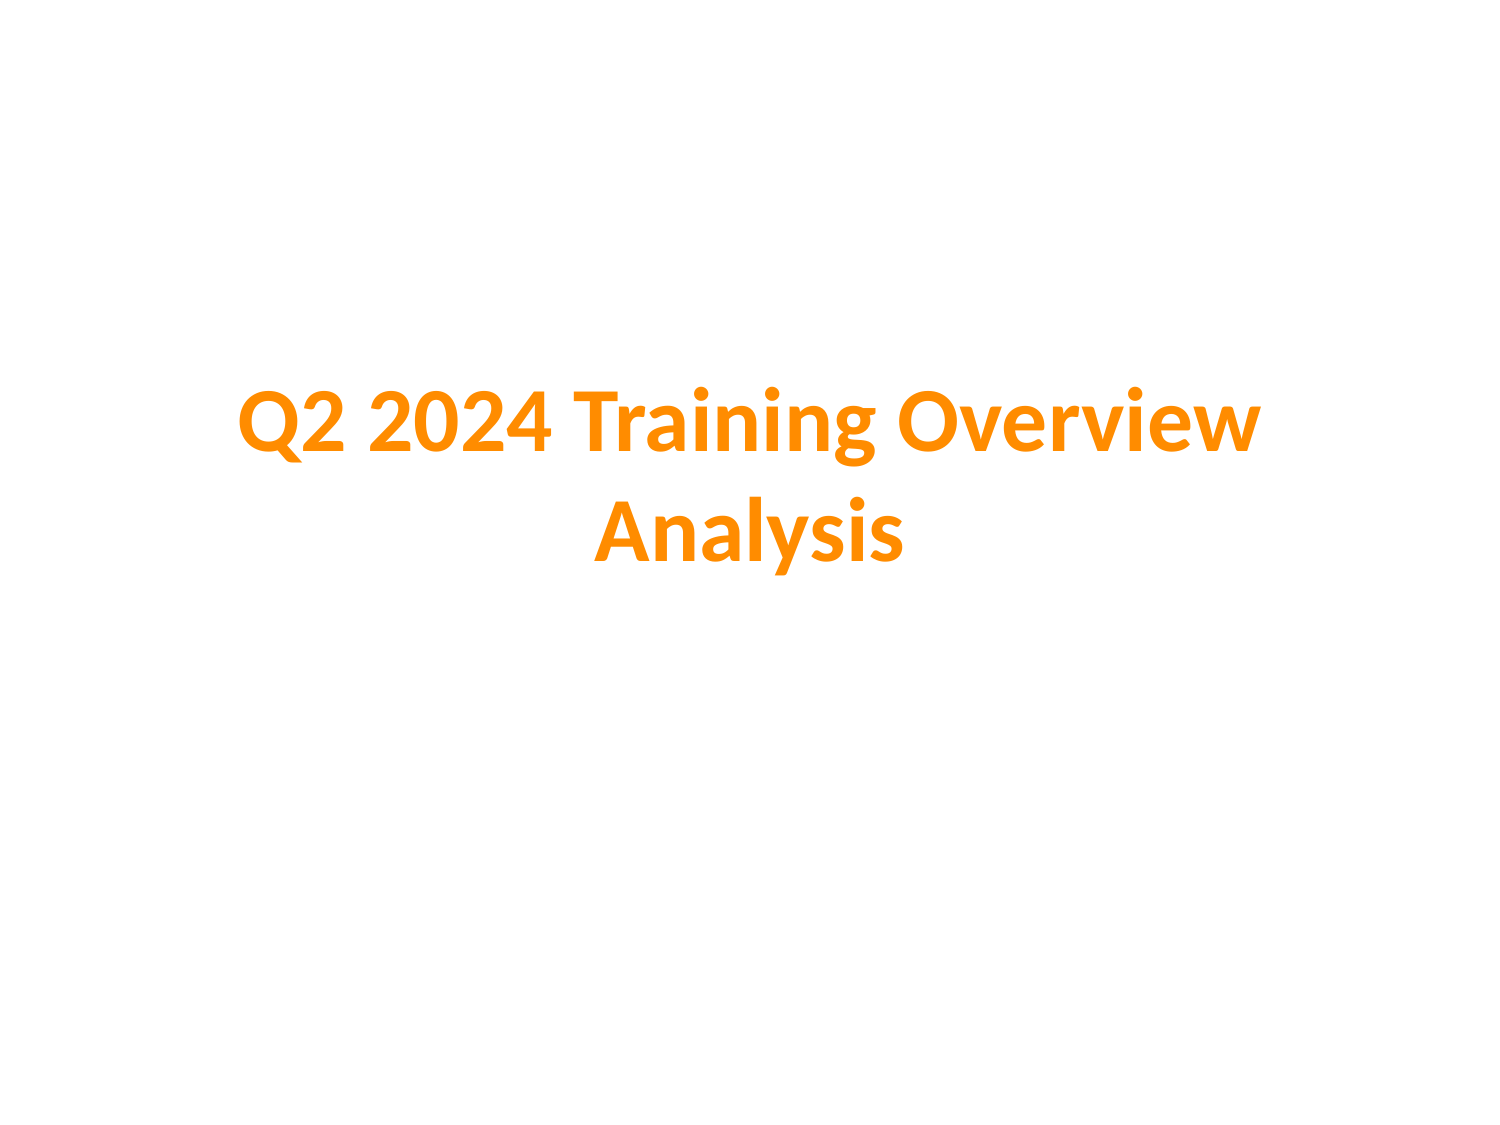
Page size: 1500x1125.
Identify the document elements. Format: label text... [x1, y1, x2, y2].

title Q2 2024 Training Overview Analysis [112, 349, 1388, 591]
